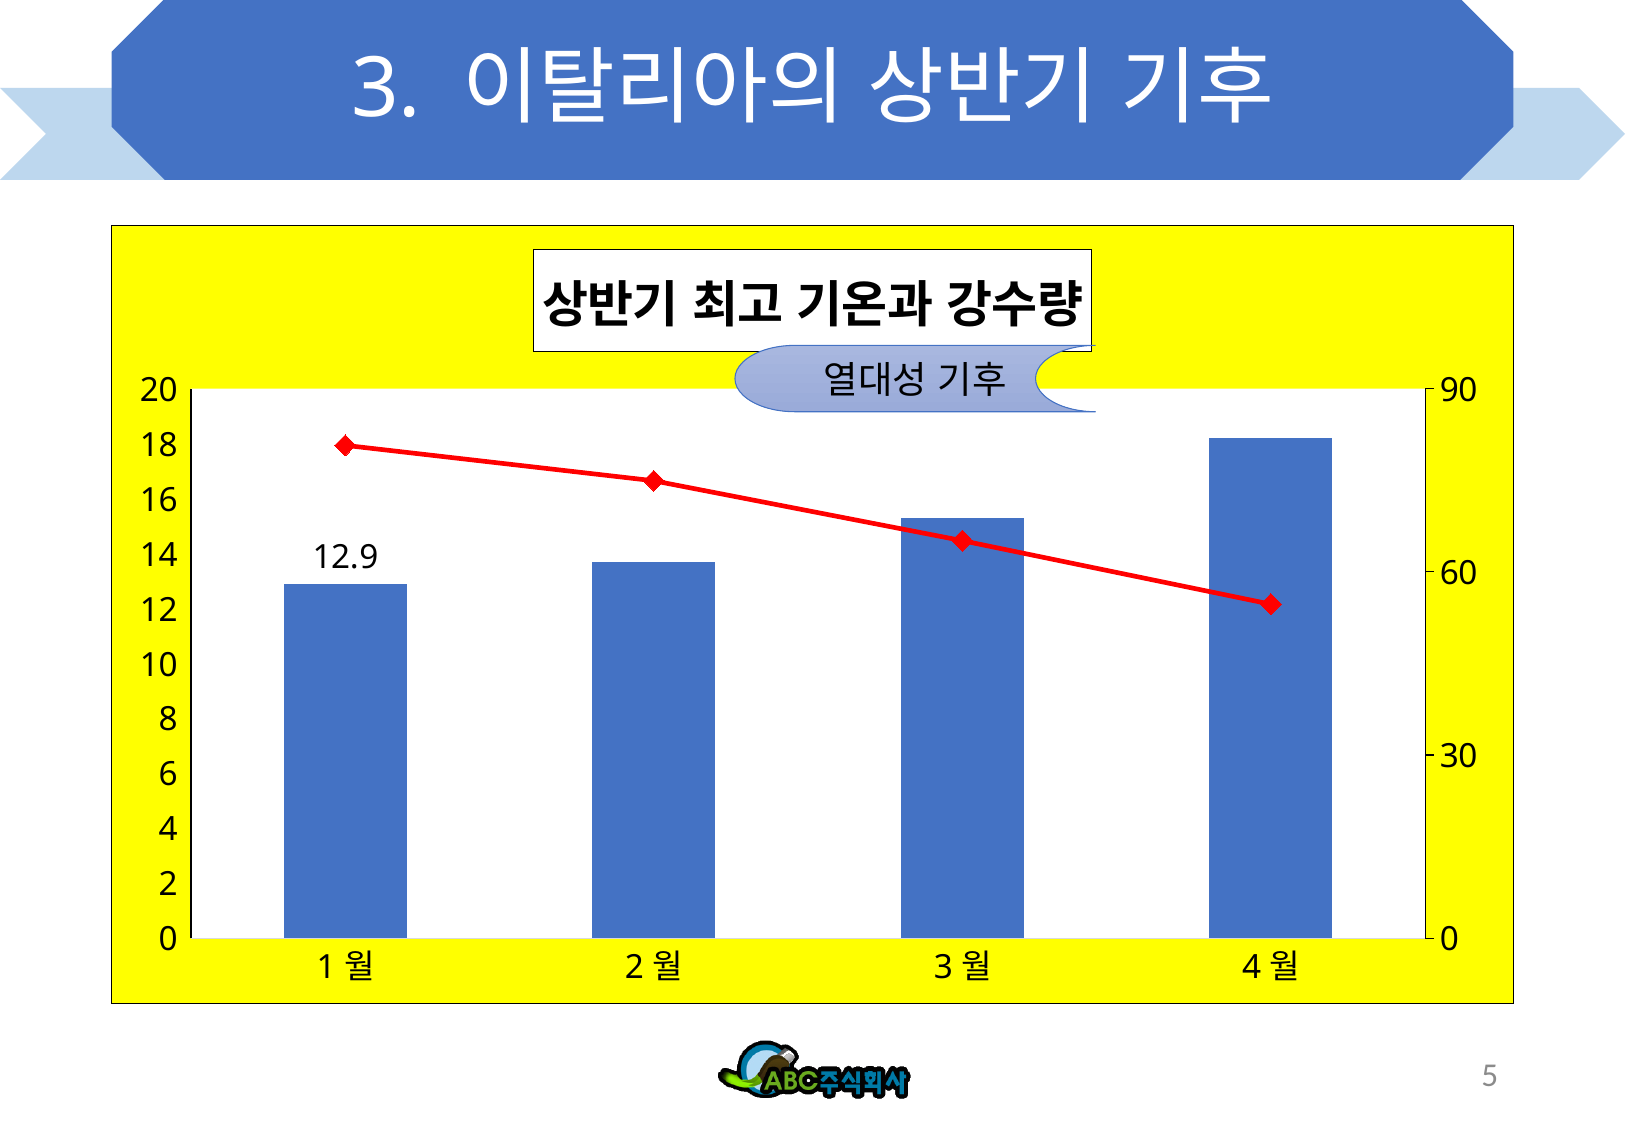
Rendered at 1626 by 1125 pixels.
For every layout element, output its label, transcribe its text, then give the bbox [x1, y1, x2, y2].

picture [709, 1034, 916, 1103]
chart [111, 225, 1514, 1004]
slide_number 5 [1147, 1042, 1514, 1103]
title 3. 이탈리아의 상반기 기후 [0, 0, 1625, 180]
